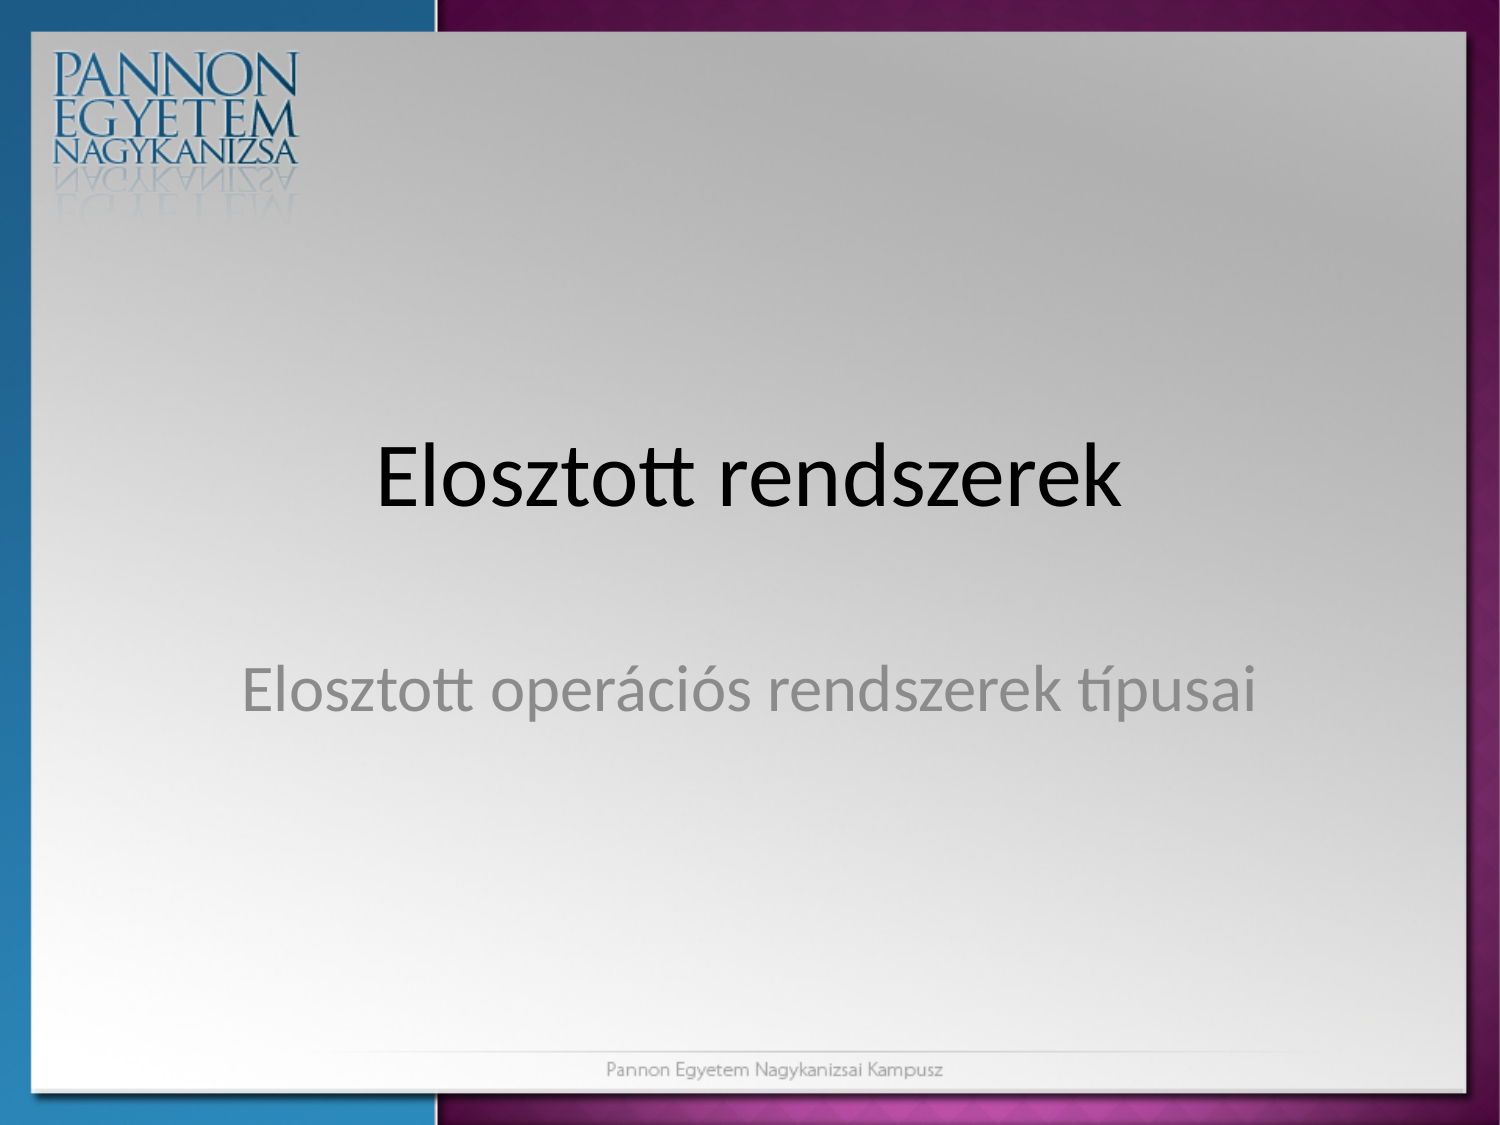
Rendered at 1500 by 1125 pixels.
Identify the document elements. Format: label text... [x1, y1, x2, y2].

subtitle Elosztott operációs rendszerek típusai [225, 637, 1275, 925]
title Elosztott rendszerek [112, 349, 1388, 591]
picture [0, 0, 1500, 1125]
